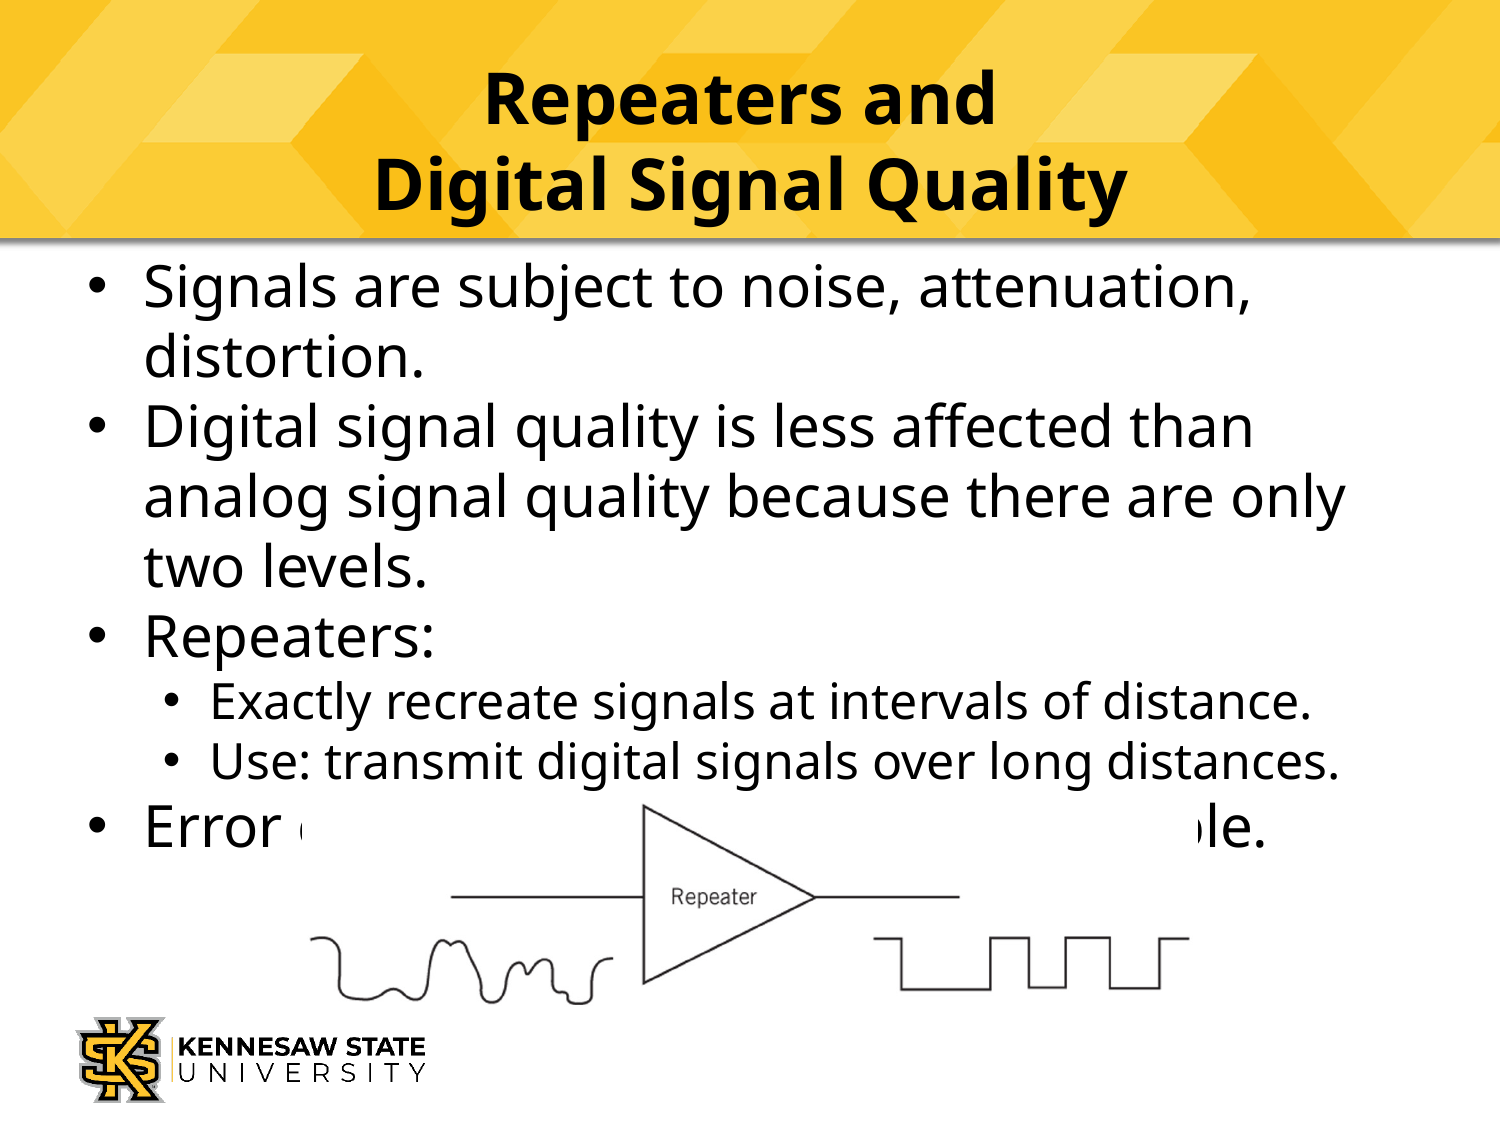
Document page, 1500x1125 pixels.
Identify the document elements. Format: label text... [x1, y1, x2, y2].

picture [75, 1017, 425, 1103]
title Repeaters and Digital Signal Quality [75, 45, 1425, 233]
picture [301, 796, 1199, 1014]
text_box Signals are subject to noise, attenuation, distortion. Digital signal quality is less affected than analog signal quality because there are only two levels. Repeaters: Exactly recreate signals at intervals of distance. Use: transmit digital signals over long distances. Error correction techniques are available. [69, 240, 1431, 768]
picture [0, 0, 1500, 251]
